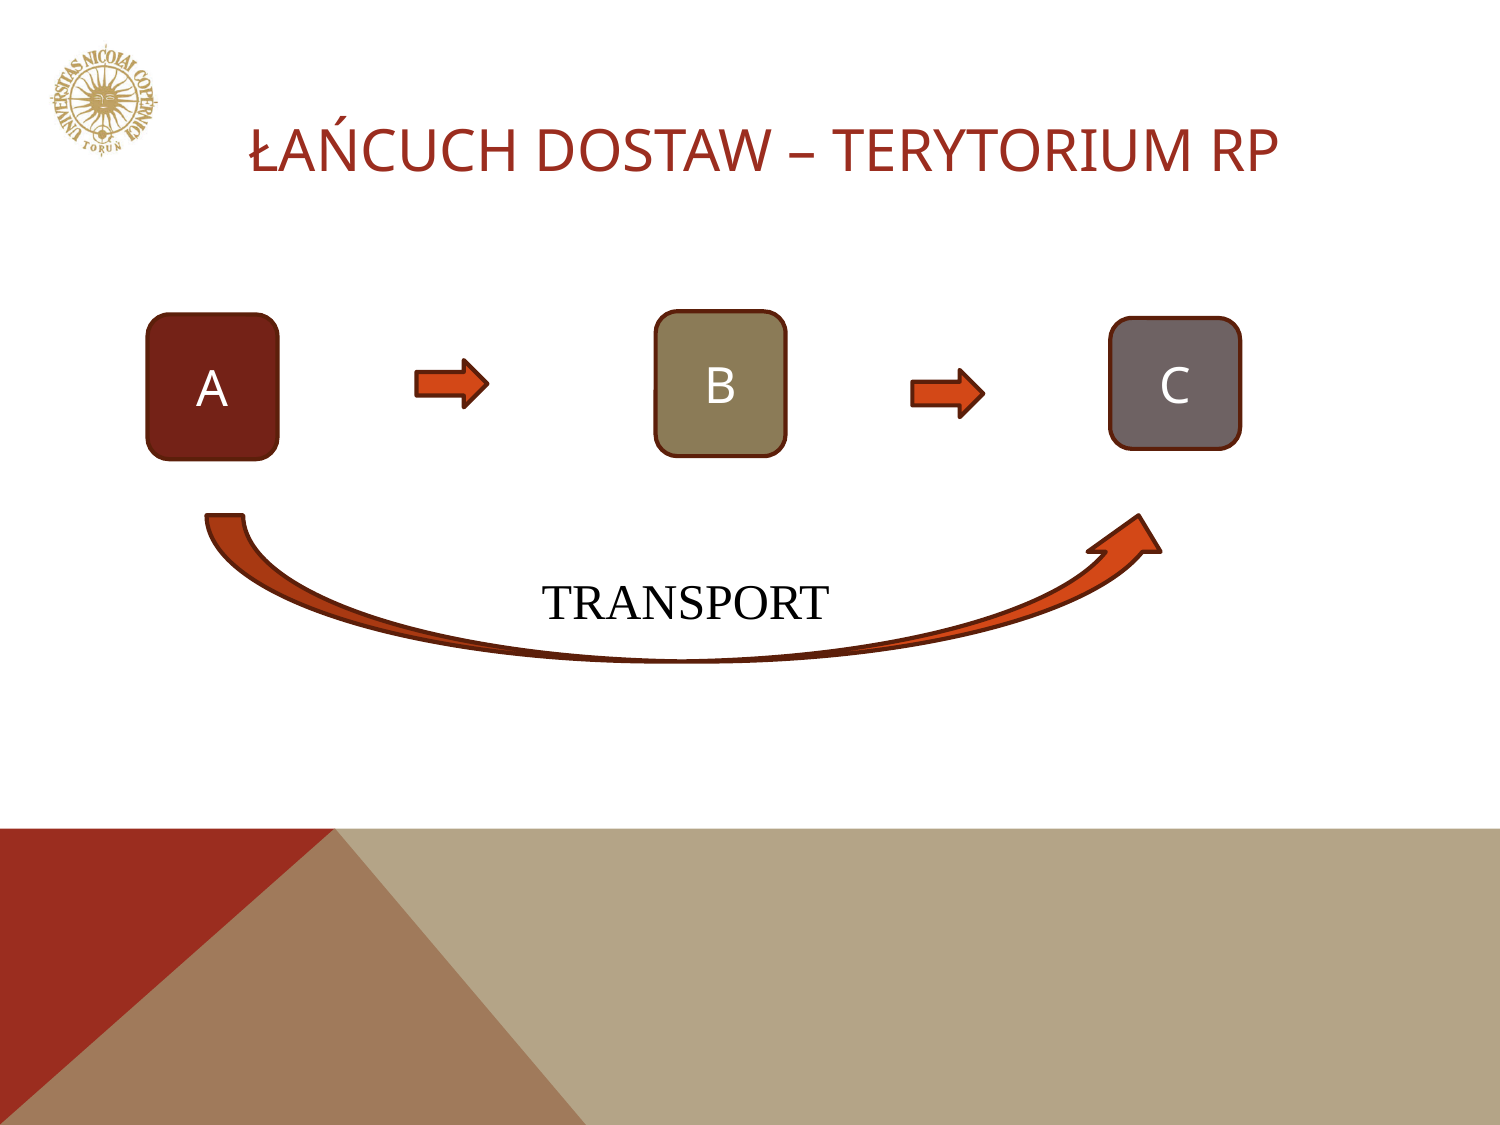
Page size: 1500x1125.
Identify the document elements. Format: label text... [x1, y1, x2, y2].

text_box [204, 513, 1163, 664]
text_box A [145, 312, 280, 462]
text_box TRANSPORT [526, 562, 904, 638]
text_box B [653, 309, 788, 459]
text_box [910, 367, 986, 420]
picture [29, 35, 176, 166]
text_box [414, 358, 490, 410]
title Łańcuch DOSTAW – TERYTORIUM RP [175, 75, 1354, 180]
list [134, 180, 1369, 728]
text_box C [1108, 315, 1243, 451]
